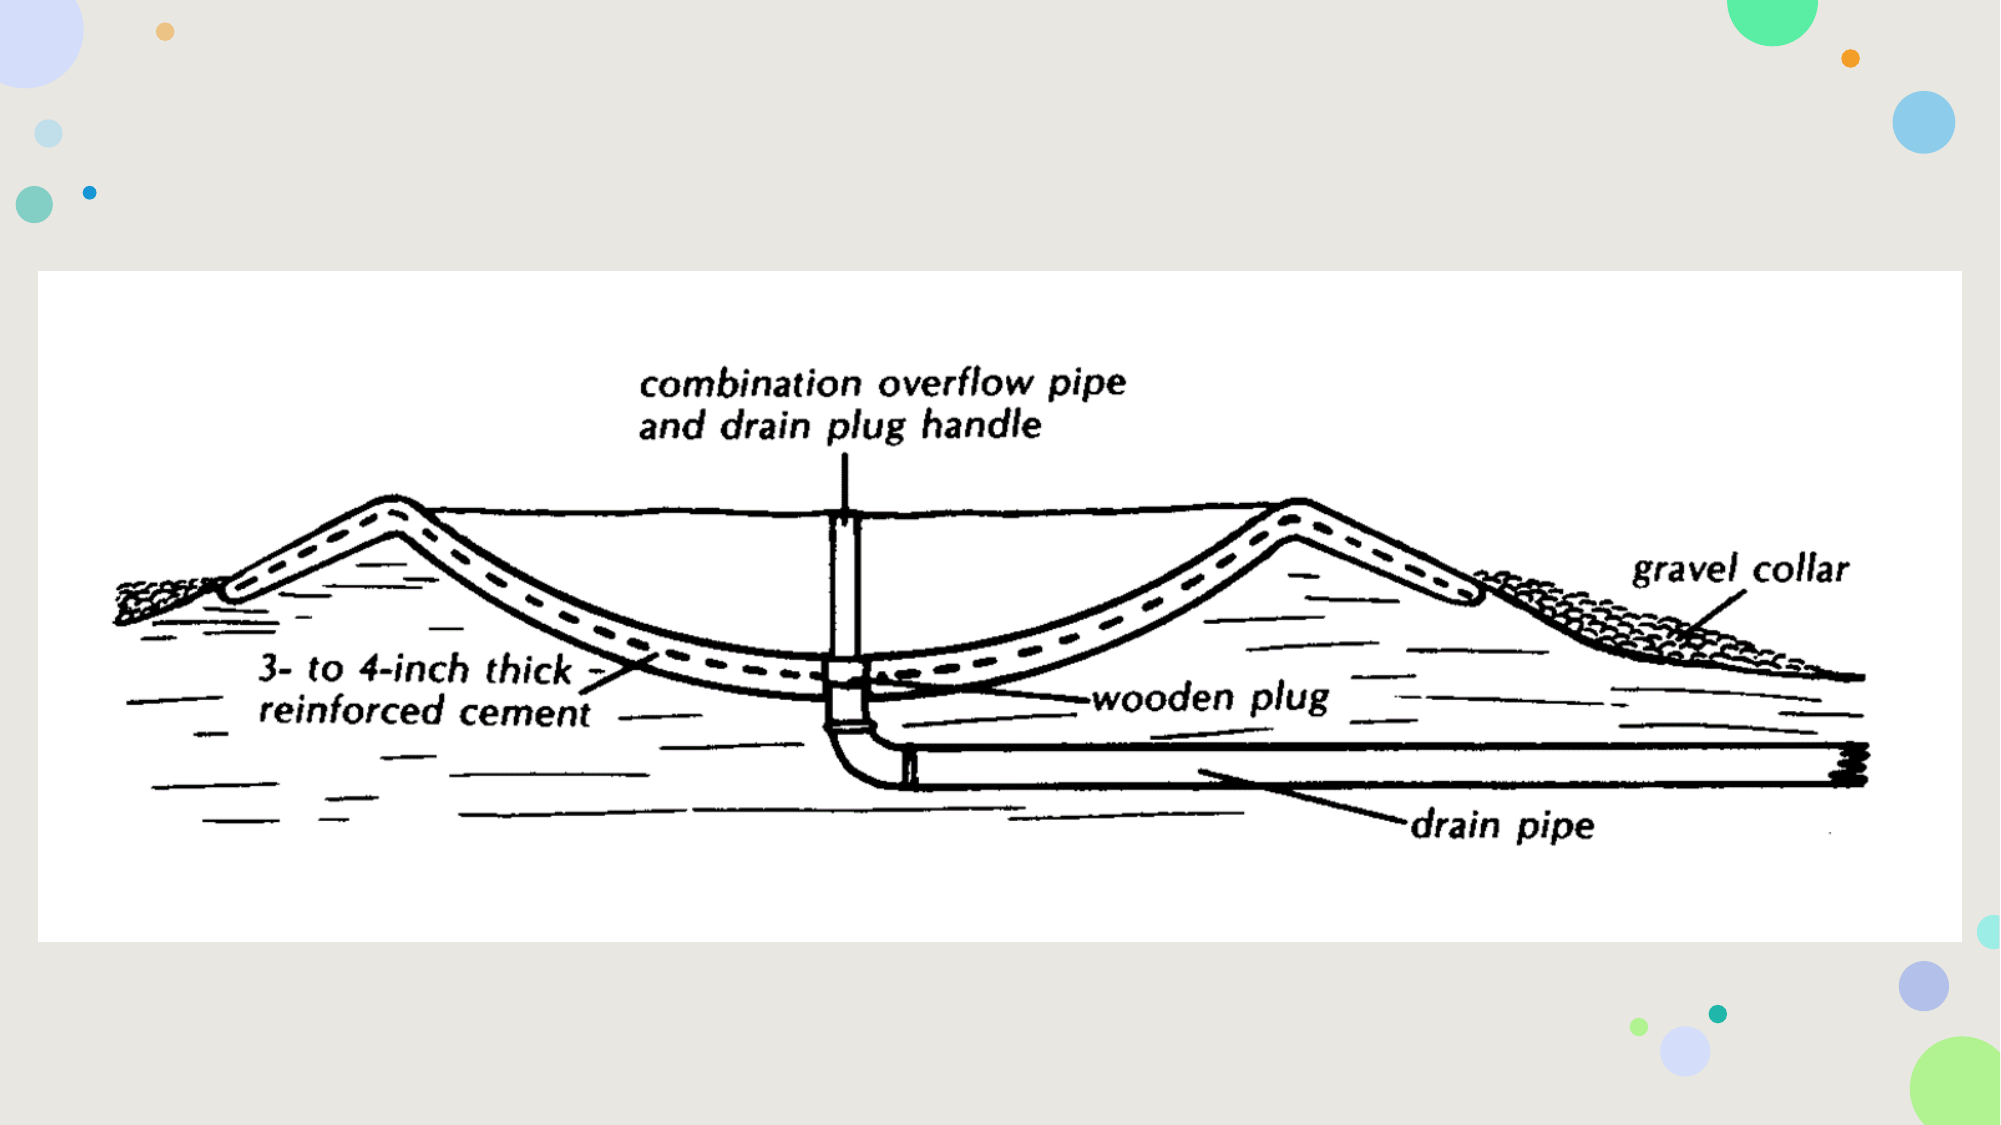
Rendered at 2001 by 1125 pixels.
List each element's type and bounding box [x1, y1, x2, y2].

list [37, 271, 1962, 942]
